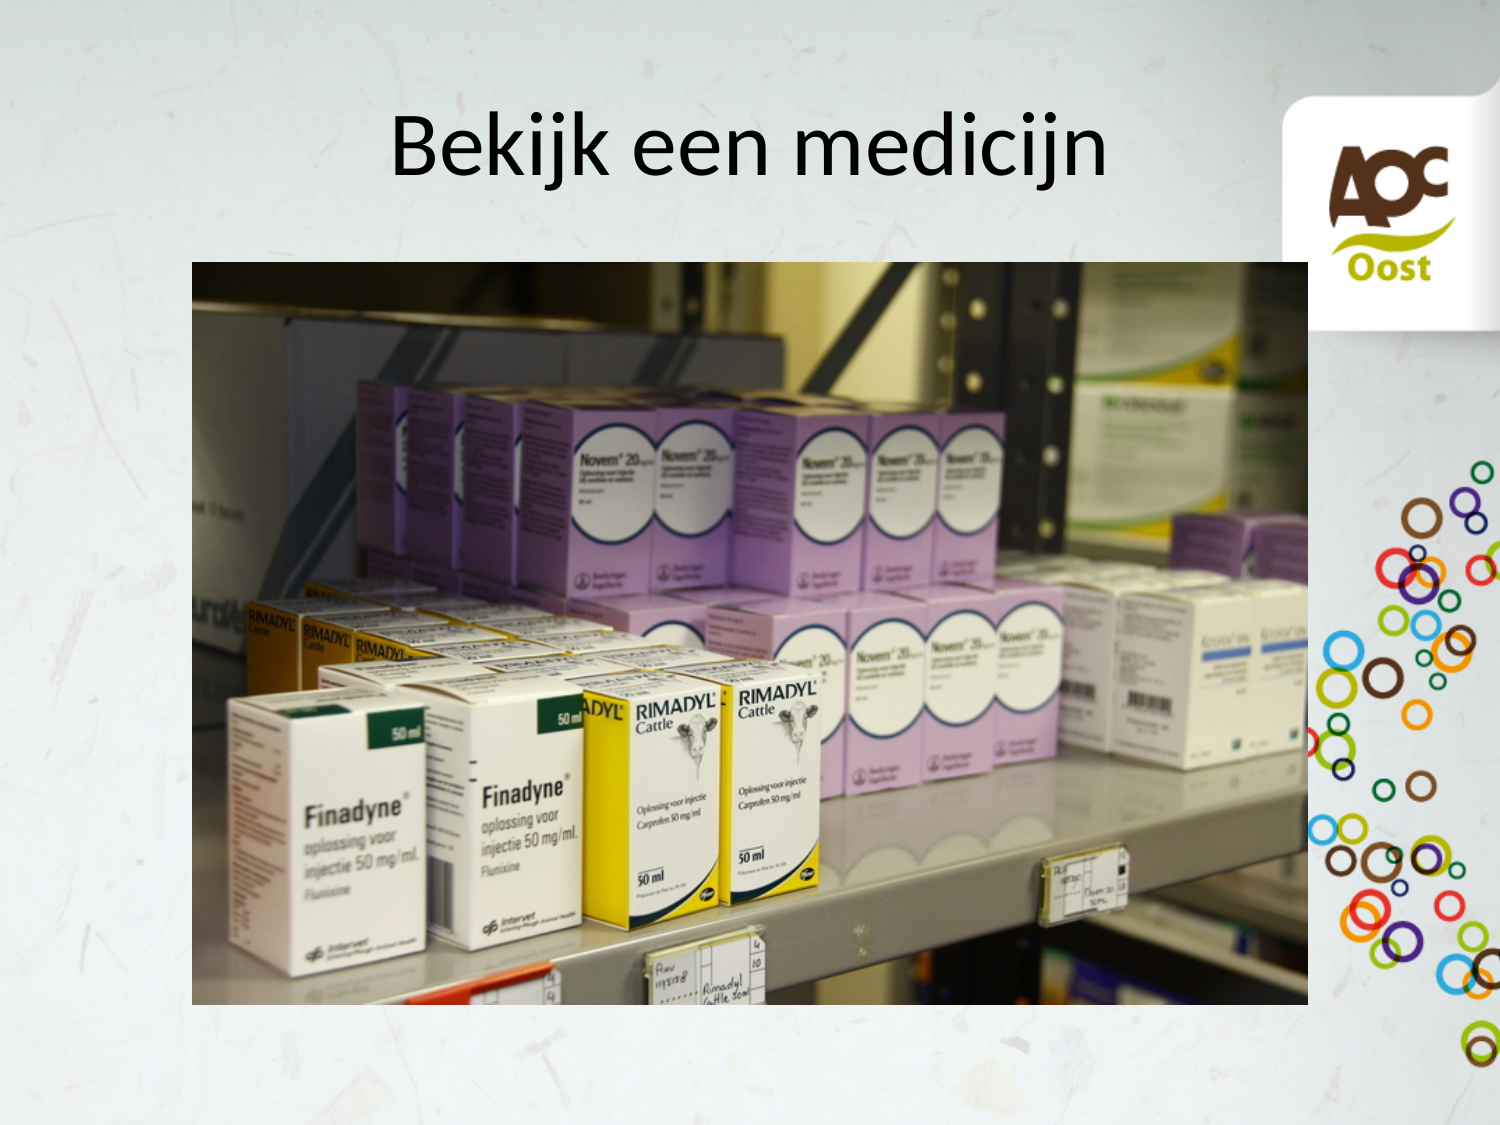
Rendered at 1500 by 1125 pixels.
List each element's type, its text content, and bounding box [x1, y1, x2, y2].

picture [0, 0, 1500, 1125]
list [192, 262, 1308, 1006]
title Bekijk een medicijn [75, 45, 1425, 233]
